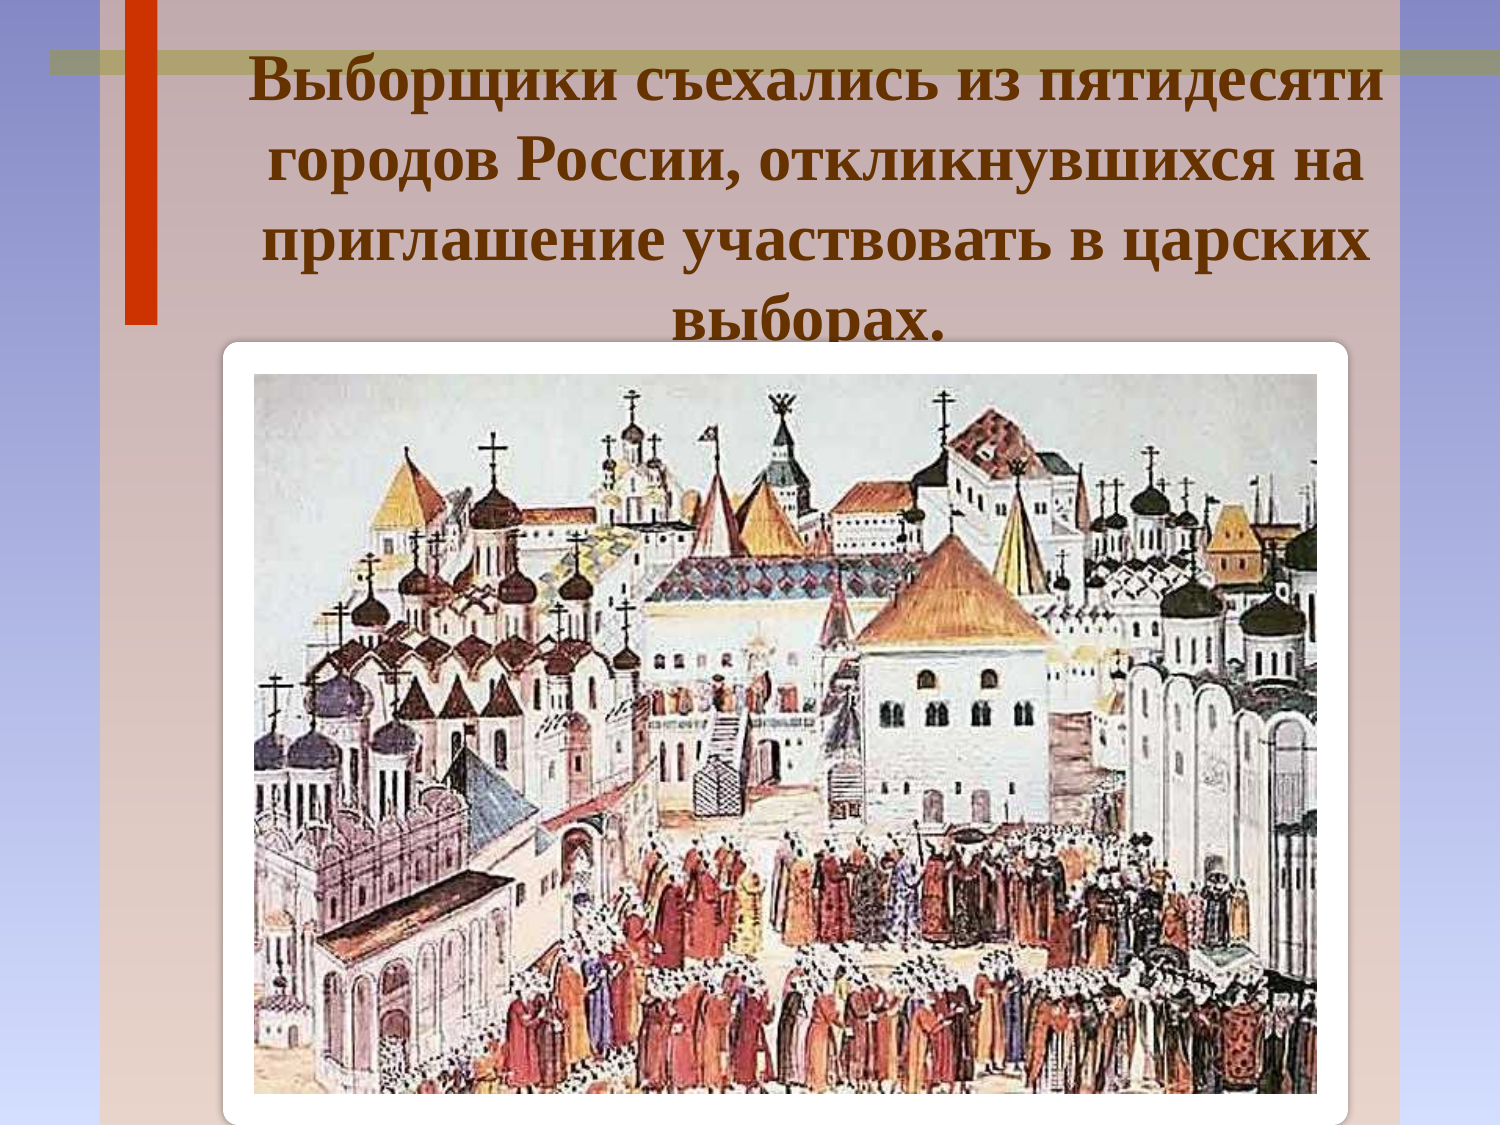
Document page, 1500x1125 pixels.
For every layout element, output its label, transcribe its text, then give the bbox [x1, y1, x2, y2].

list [253, 373, 1318, 1095]
title Выборщики съехались из пятидесяти городов России, откликнувшихся на приглашение участвовать в царских выборах. [159, 99, 1475, 288]
